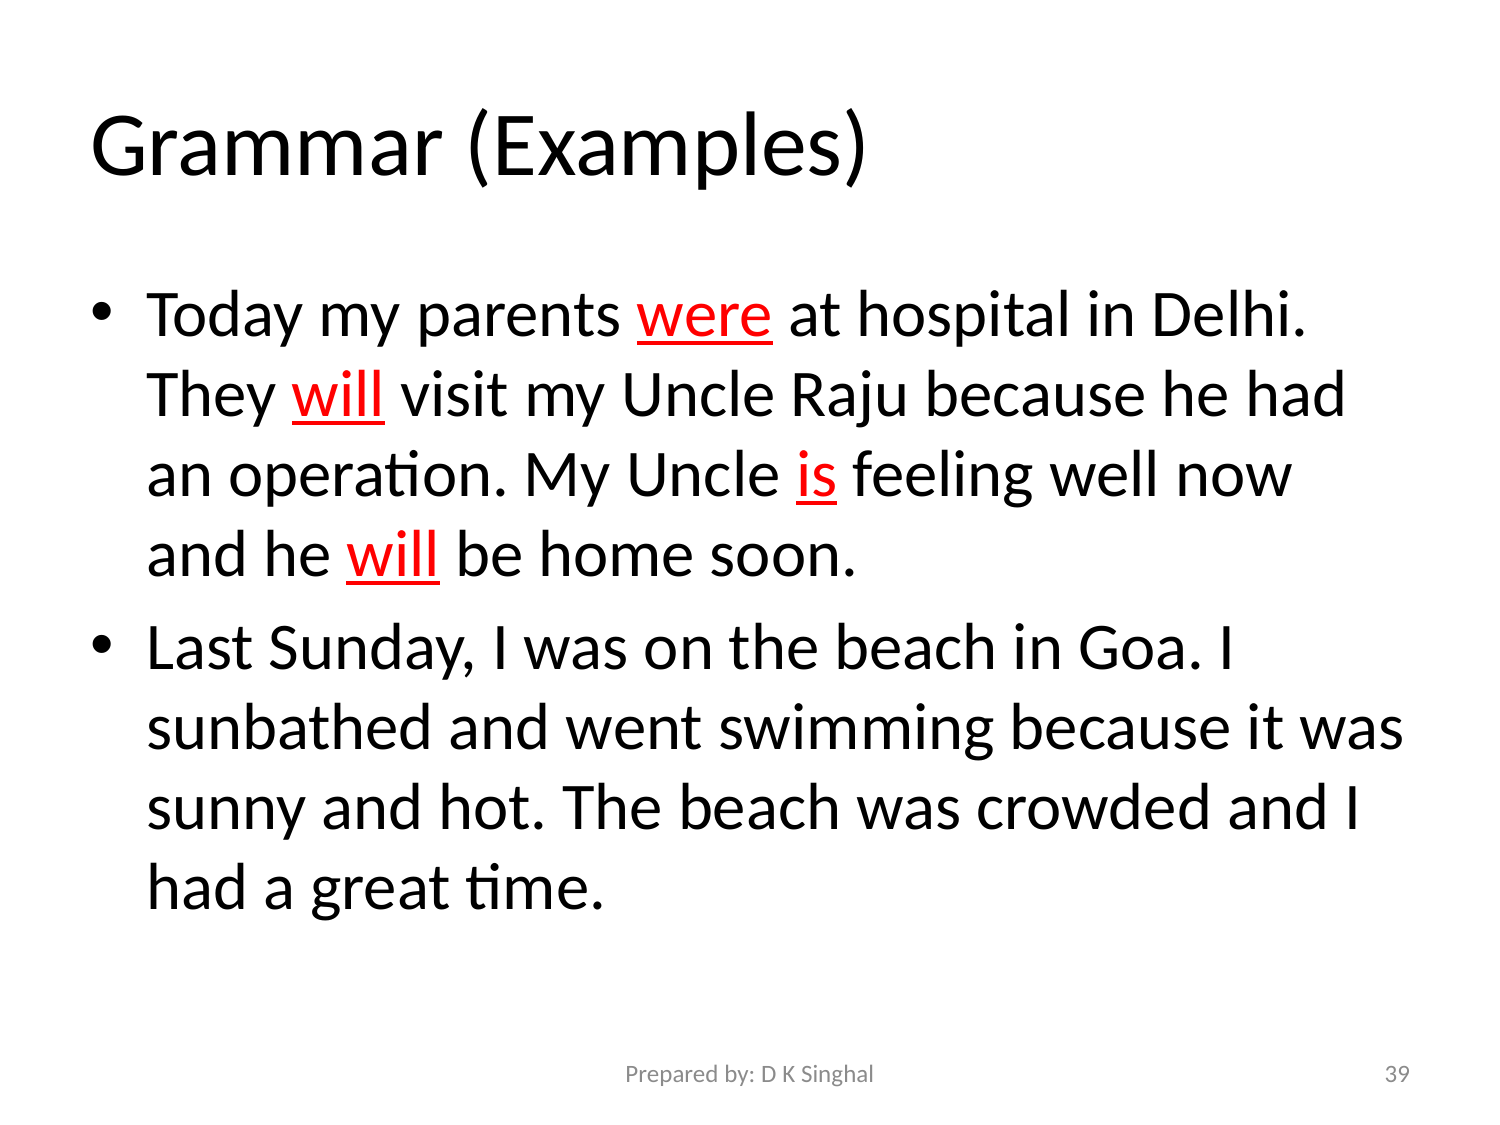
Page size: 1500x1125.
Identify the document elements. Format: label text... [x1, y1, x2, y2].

footer Prepared by: D K Singhal [512, 1042, 988, 1103]
title Grammar (Examples) [75, 45, 1425, 233]
slide_number 39 [1074, 1042, 1425, 1103]
list Today my parents were at hospital in Delhi. They will visit my Uncle Raju because he had an operation. My Uncle is feeling well now and he will be home soon. Last Sunday, I was on the beach in Goa. I sunbathed and went swimming because it was sunny and hot. The beach was crowded and I had a great time. [75, 262, 1425, 1005]
